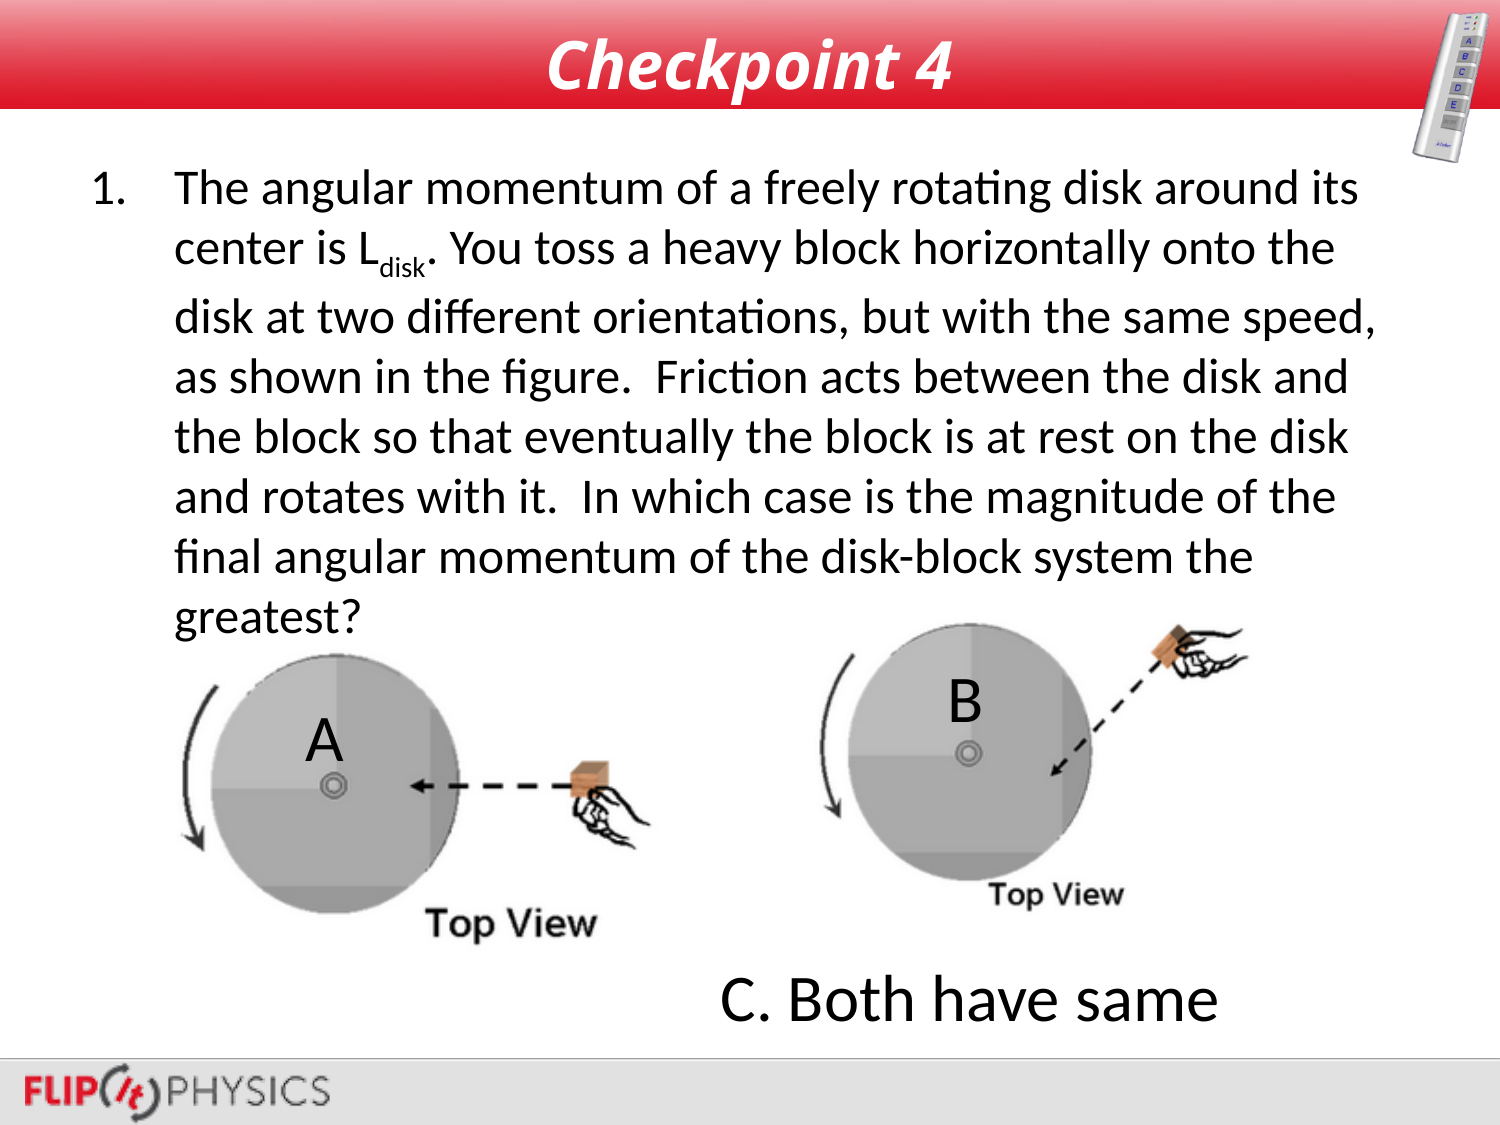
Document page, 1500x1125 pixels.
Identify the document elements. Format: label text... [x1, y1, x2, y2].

picture [0, 0, 1500, 163]
picture [0, 1058, 1500, 1125]
picture [811, 591, 1266, 926]
text_box C. Both have same [706, 947, 1235, 1043]
title Checkpoint 4 [75, 15, 1425, 91]
list The angular momentum of a freely rotating disk around its center is Ldisk. You toss a heavy block horizontally onto the disk at two different orientations, but with the same speed, as shown in the figure. Friction acts between the disk and the block so that eventually the block is at rest on the disk and rotates with it. In which case is the magnitude of the final angular momentum of the disk-block system the greatest? [75, 147, 1425, 1005]
picture [172, 648, 665, 966]
